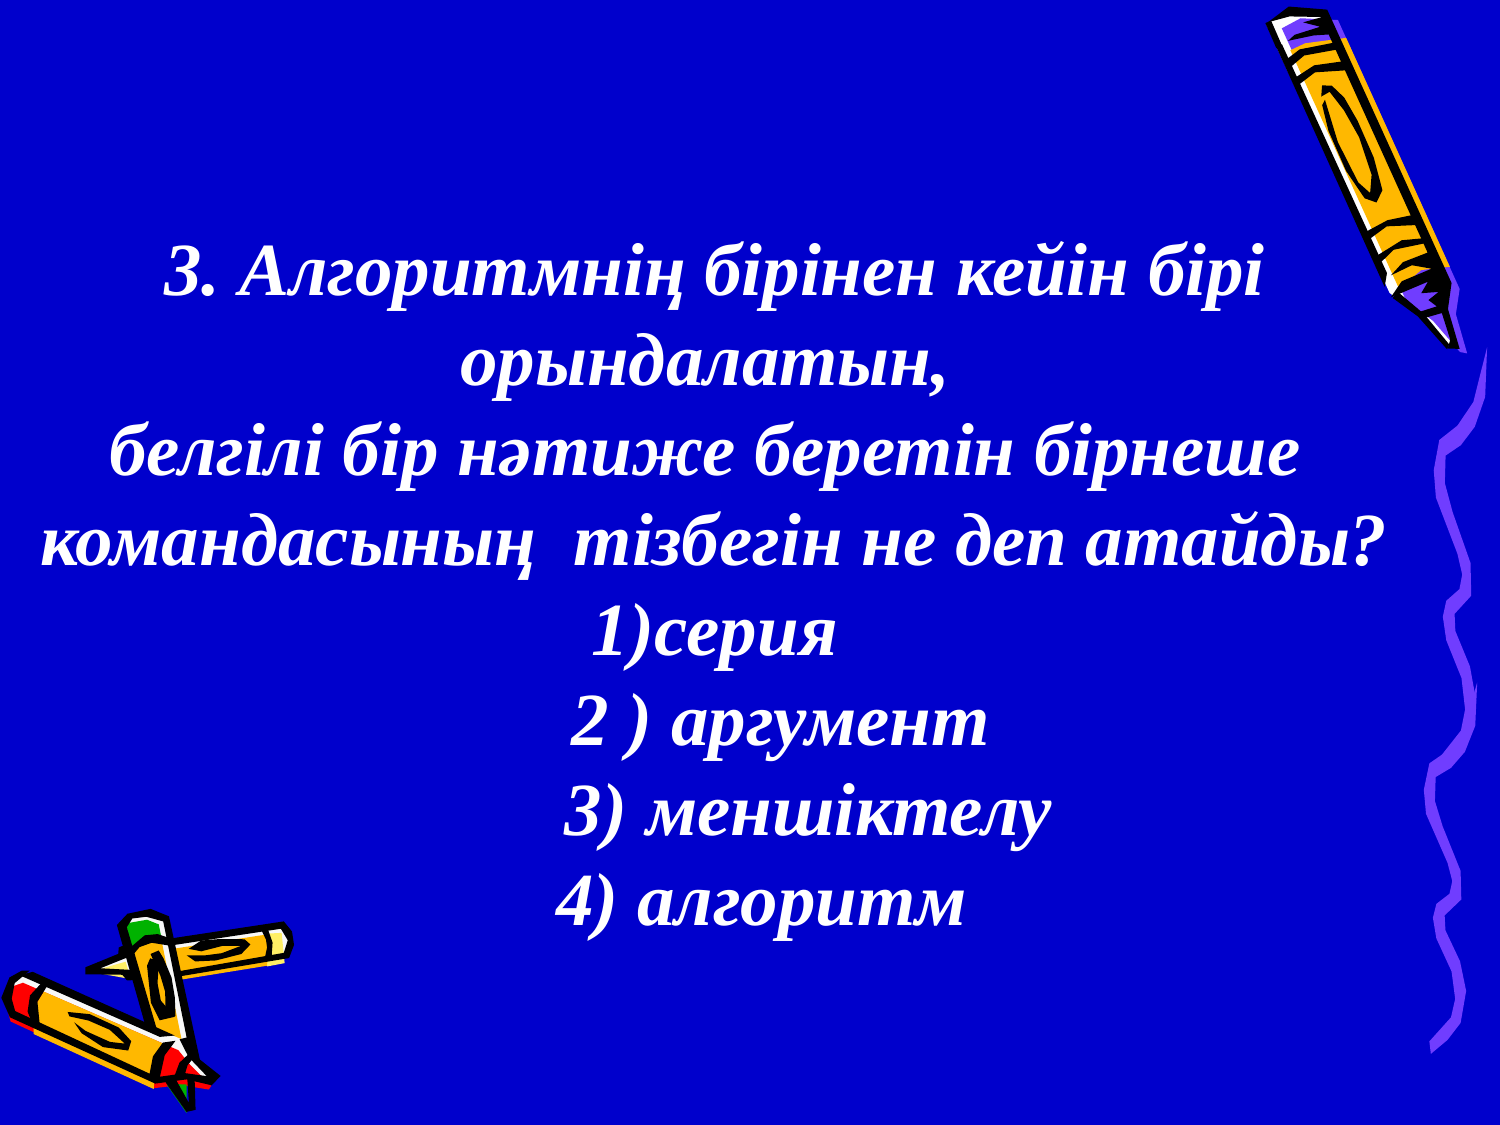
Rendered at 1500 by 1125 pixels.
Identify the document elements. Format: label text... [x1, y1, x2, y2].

text_box 3. Алгоритмнің бірінен кейін бірі орындалатын, белгілі бір нәтиже беретін бірнеше командасының тізбегін не деп атайды? 1)серия 2 ) аргумент 3) меншіктелу 4) алгоритм [0, 167, 1465, 948]
